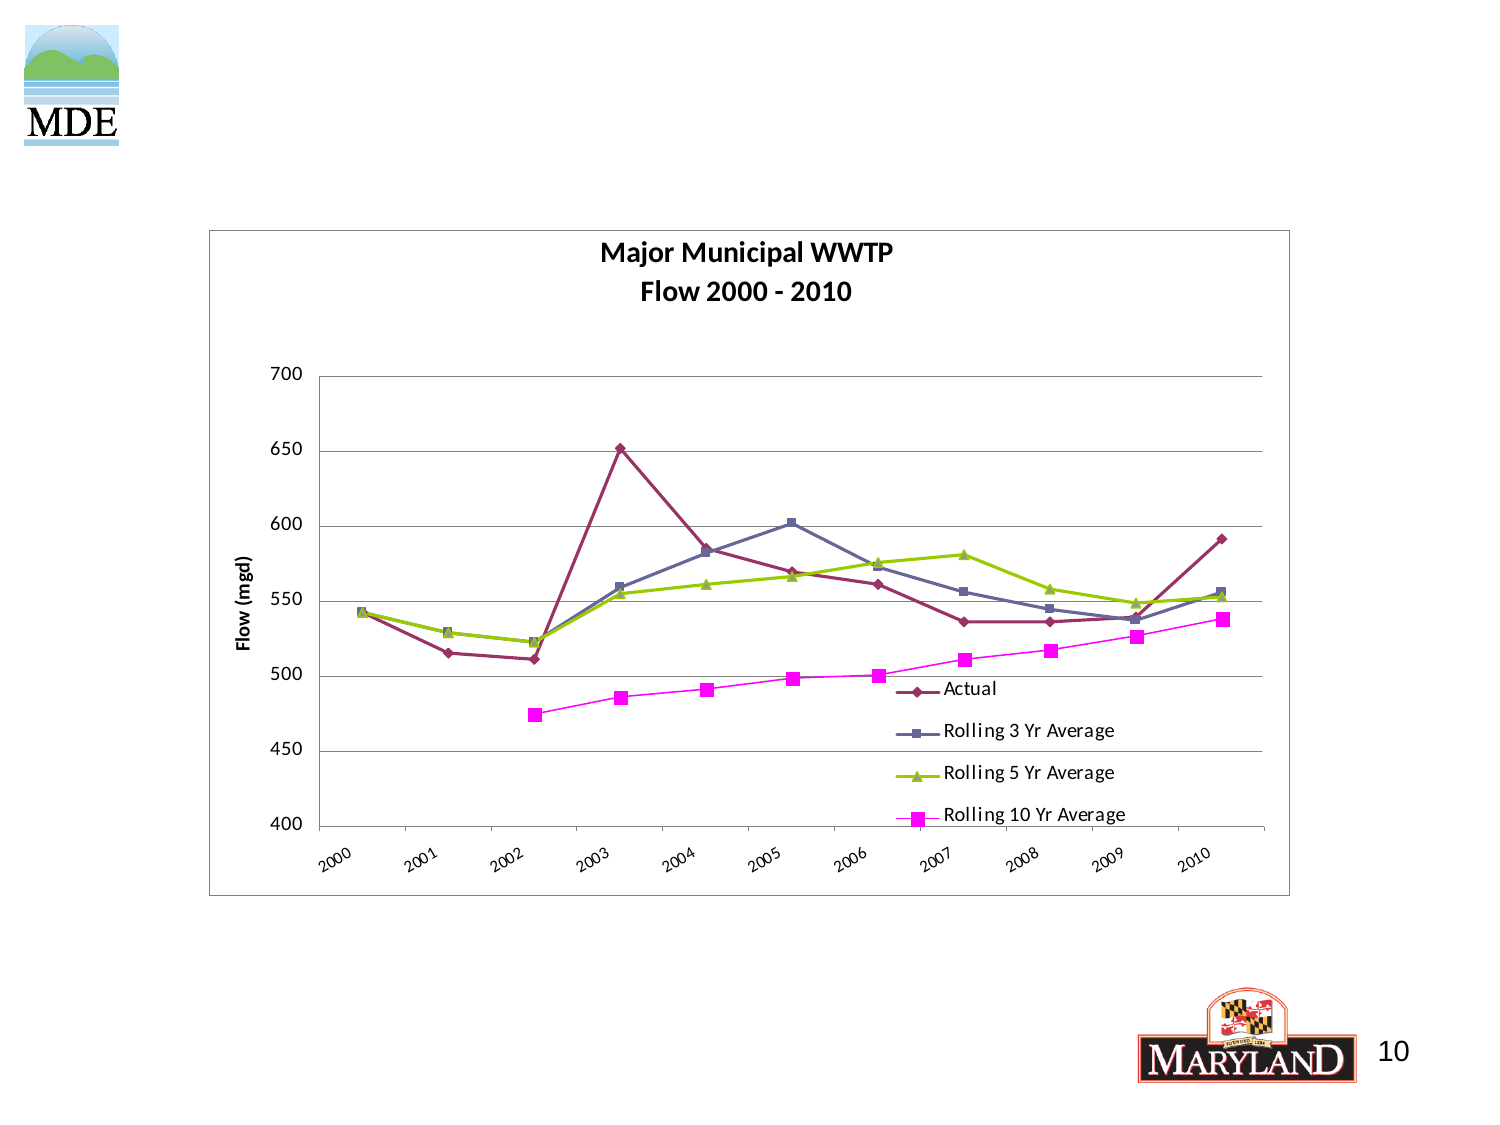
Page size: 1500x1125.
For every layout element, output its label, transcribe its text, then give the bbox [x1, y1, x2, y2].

slide_number 10 [1074, 1024, 1426, 1103]
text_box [201, 221, 1299, 904]
picture [1137, 987, 1358, 1083]
picture [24, 24, 119, 146]
